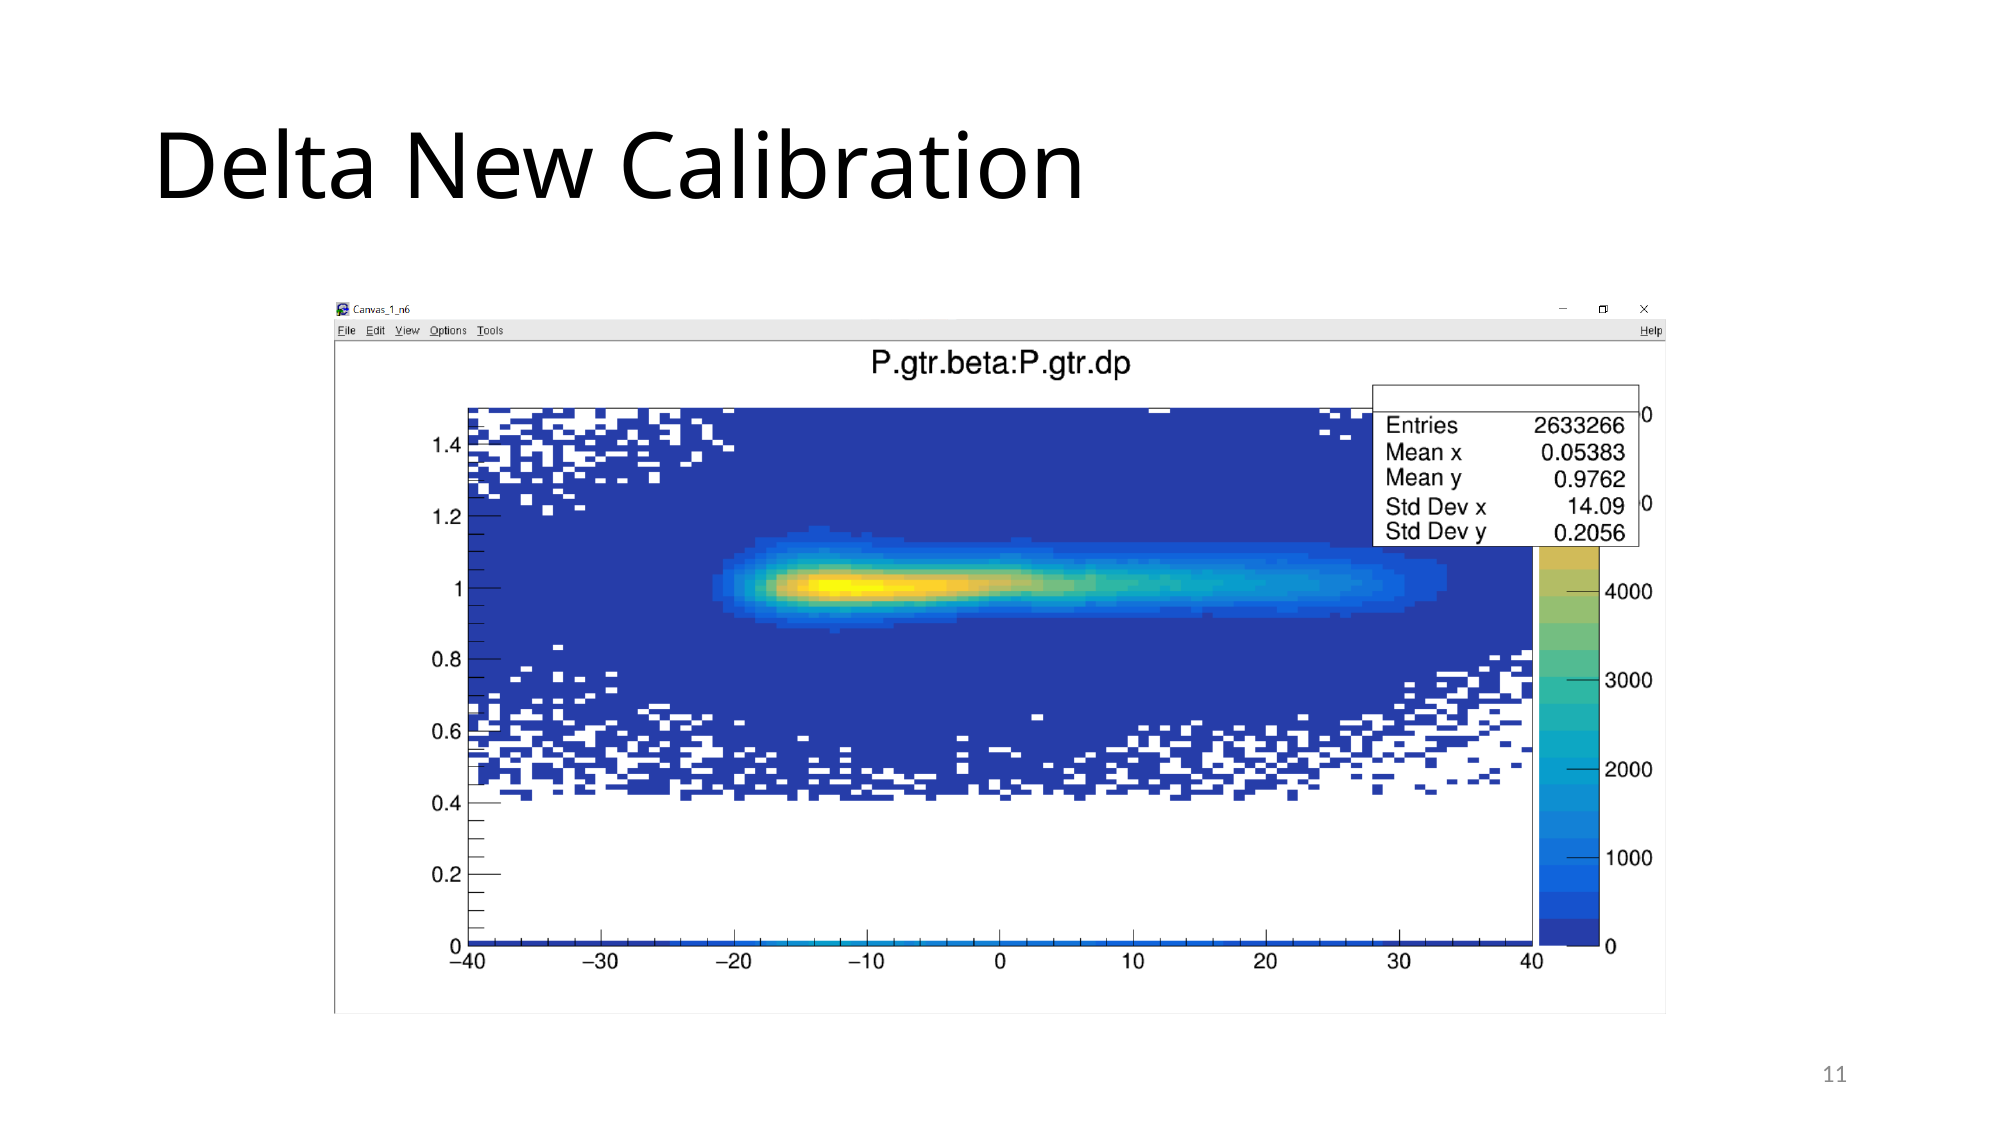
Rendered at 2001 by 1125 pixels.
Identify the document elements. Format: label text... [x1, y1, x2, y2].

title Delta New Calibration [137, 59, 1863, 278]
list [334, 299, 1666, 1014]
slide_number 11 [1412, 1042, 1863, 1103]
